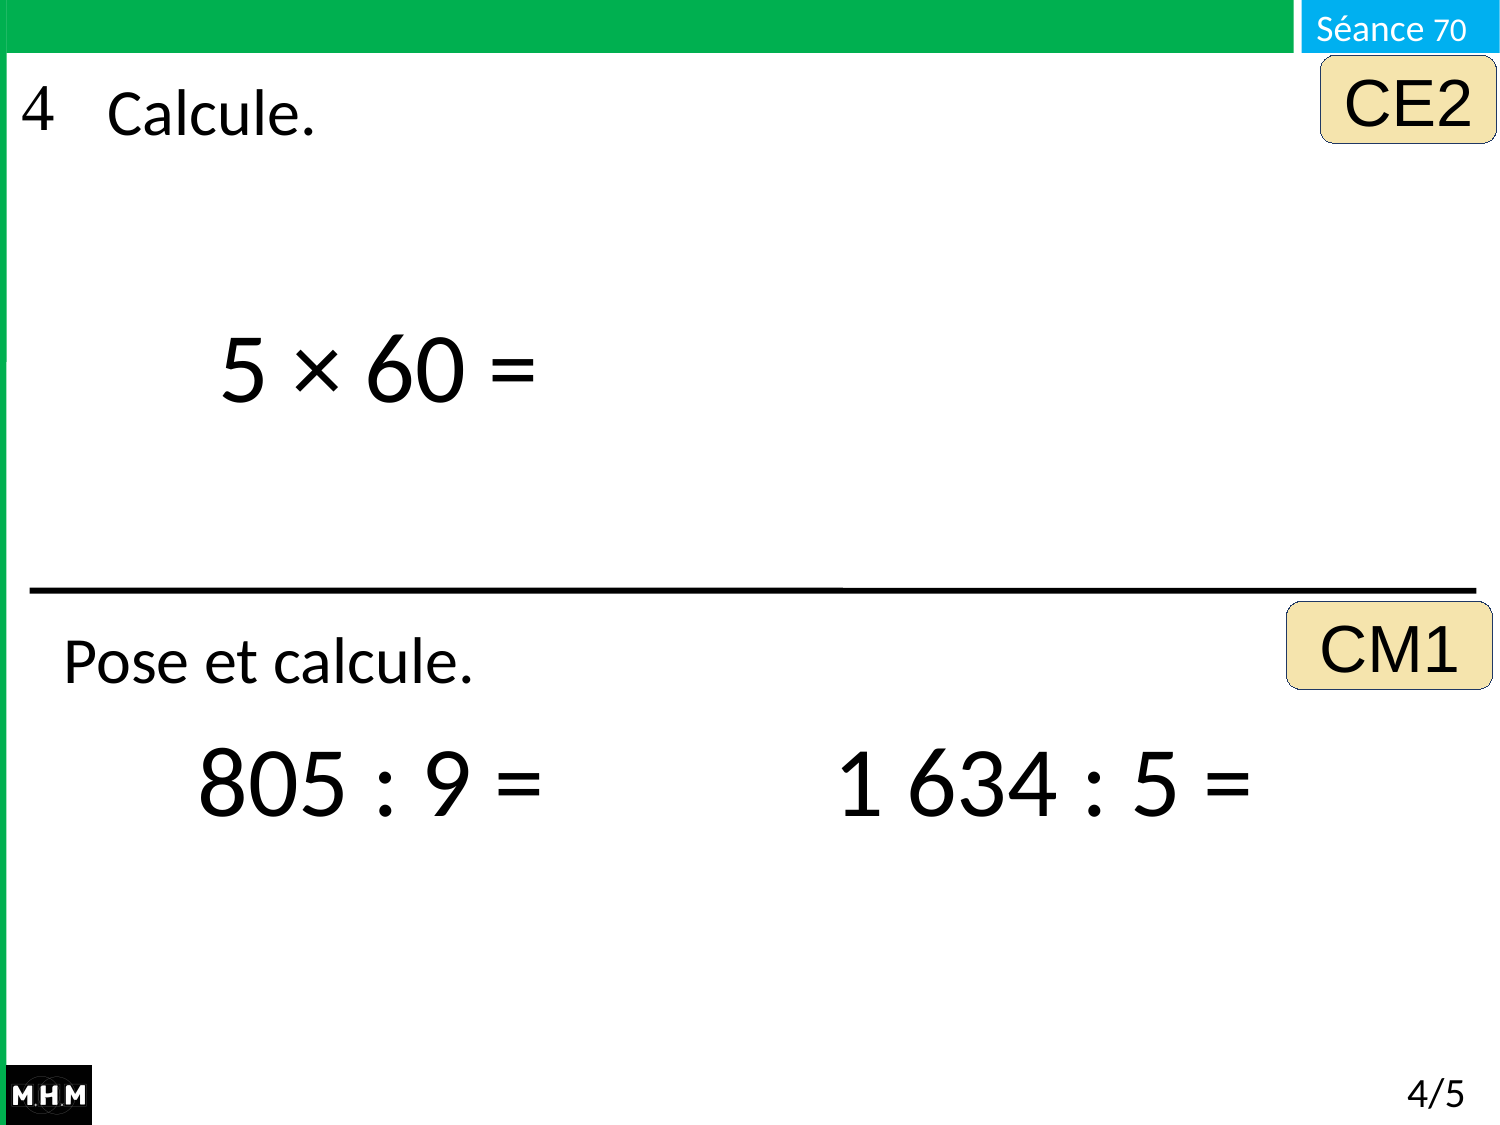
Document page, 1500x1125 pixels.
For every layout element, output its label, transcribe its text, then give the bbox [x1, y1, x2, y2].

text_box Pose et calcule. [48, 619, 620, 706]
title Calcule. [92, 71, 1387, 158]
text_box 1 634 : 5 = [768, 708, 1340, 844]
text_box CE2 [1320, 55, 1497, 144]
list 4/5 [1373, 1064, 1500, 1125]
text_box CM1 [1286, 601, 1493, 690]
text_box 805 : 9 = [96, 708, 668, 844]
picture [6, 1065, 92, 1125]
text_box 5 × 60 = [96, 295, 683, 430]
